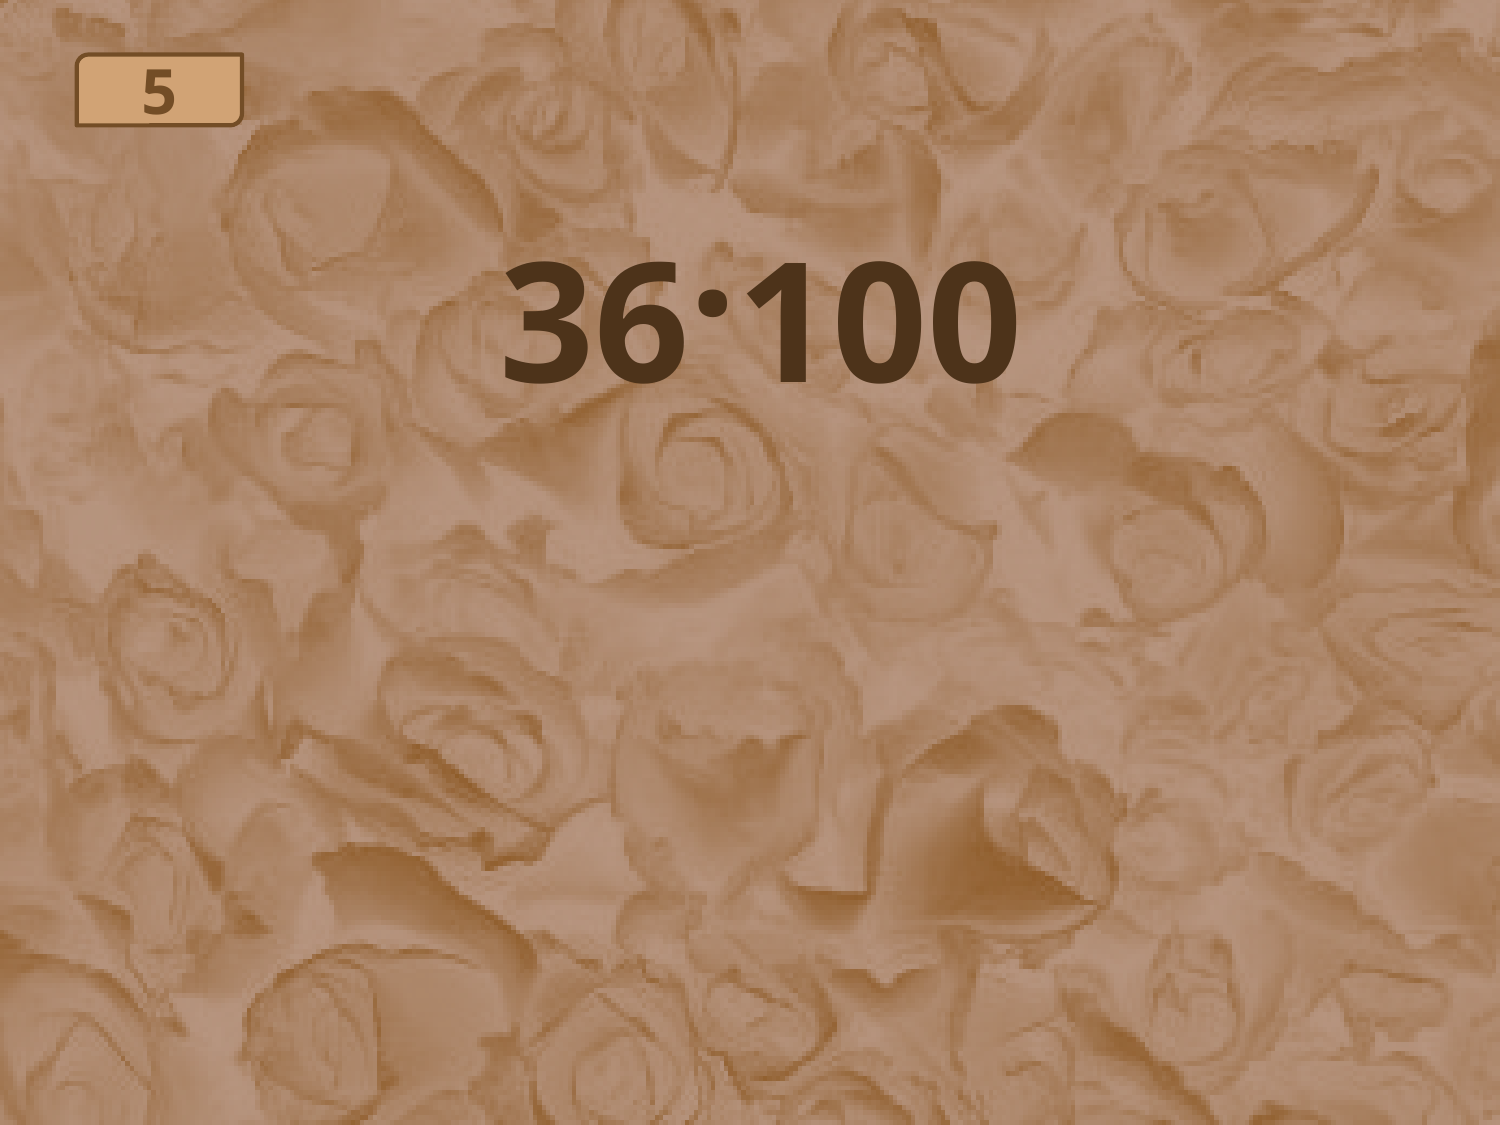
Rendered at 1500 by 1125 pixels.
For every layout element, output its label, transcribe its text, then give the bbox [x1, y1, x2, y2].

text_box 5 [74, 52, 245, 128]
text_box 36·100 [159, 208, 1365, 423]
